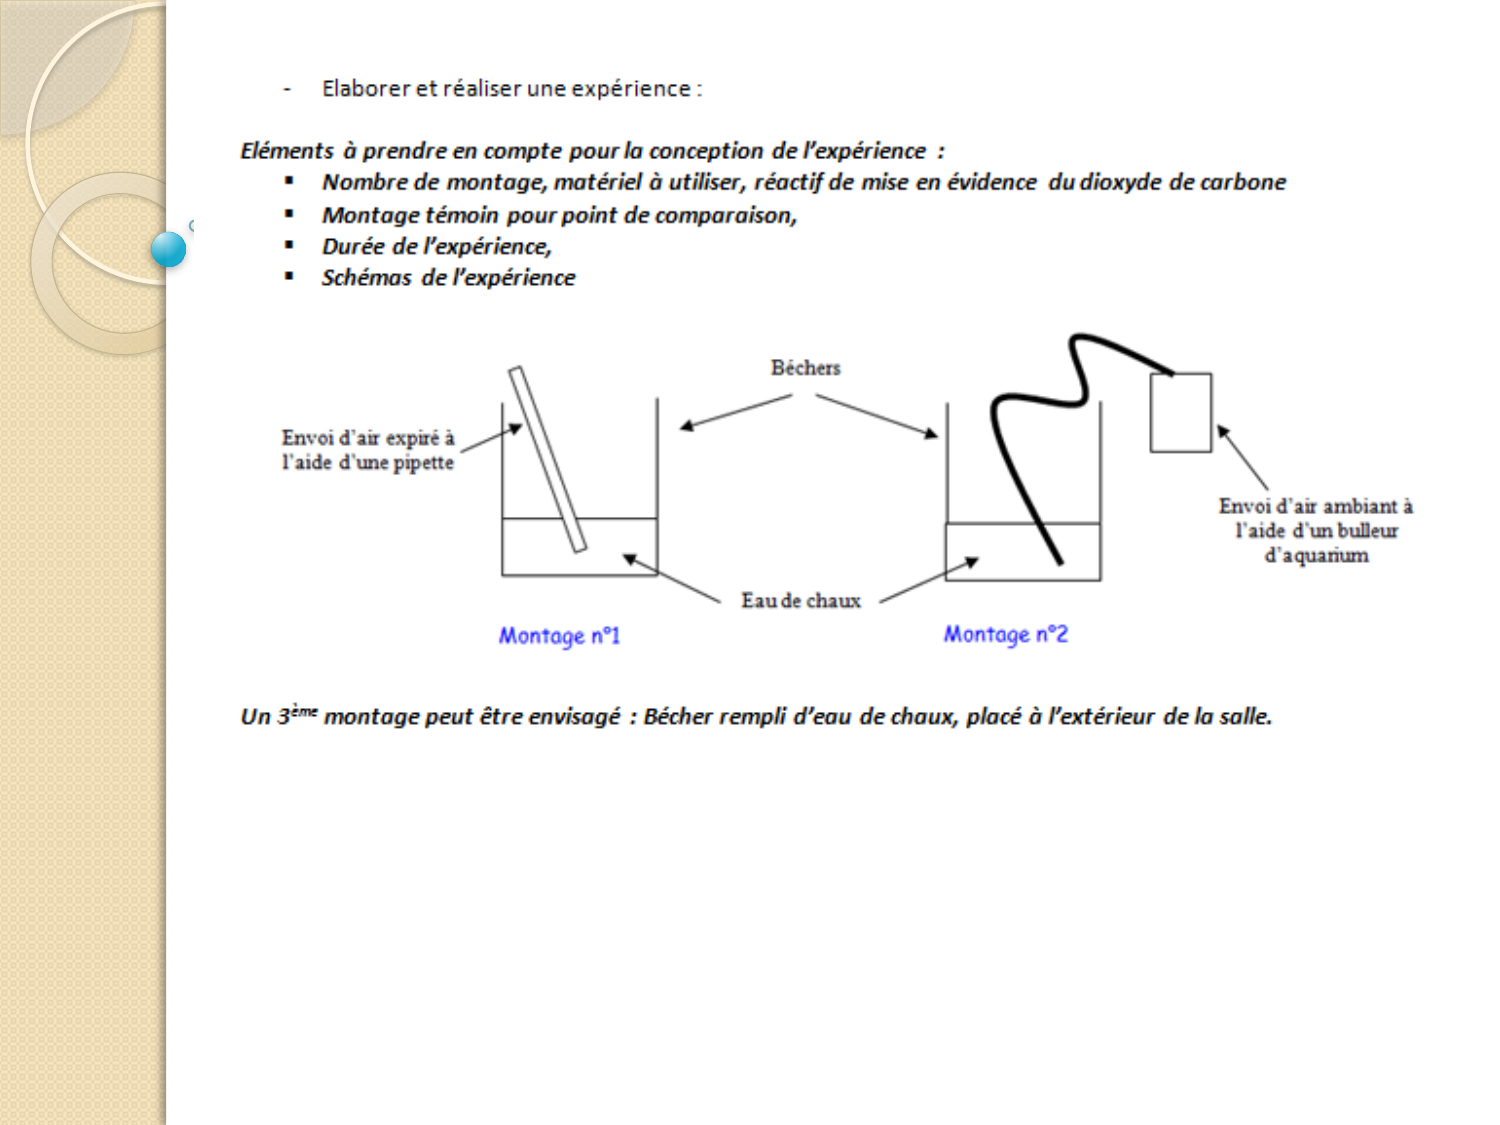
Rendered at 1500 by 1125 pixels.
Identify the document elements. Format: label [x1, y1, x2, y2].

picture [193, 42, 1486, 752]
